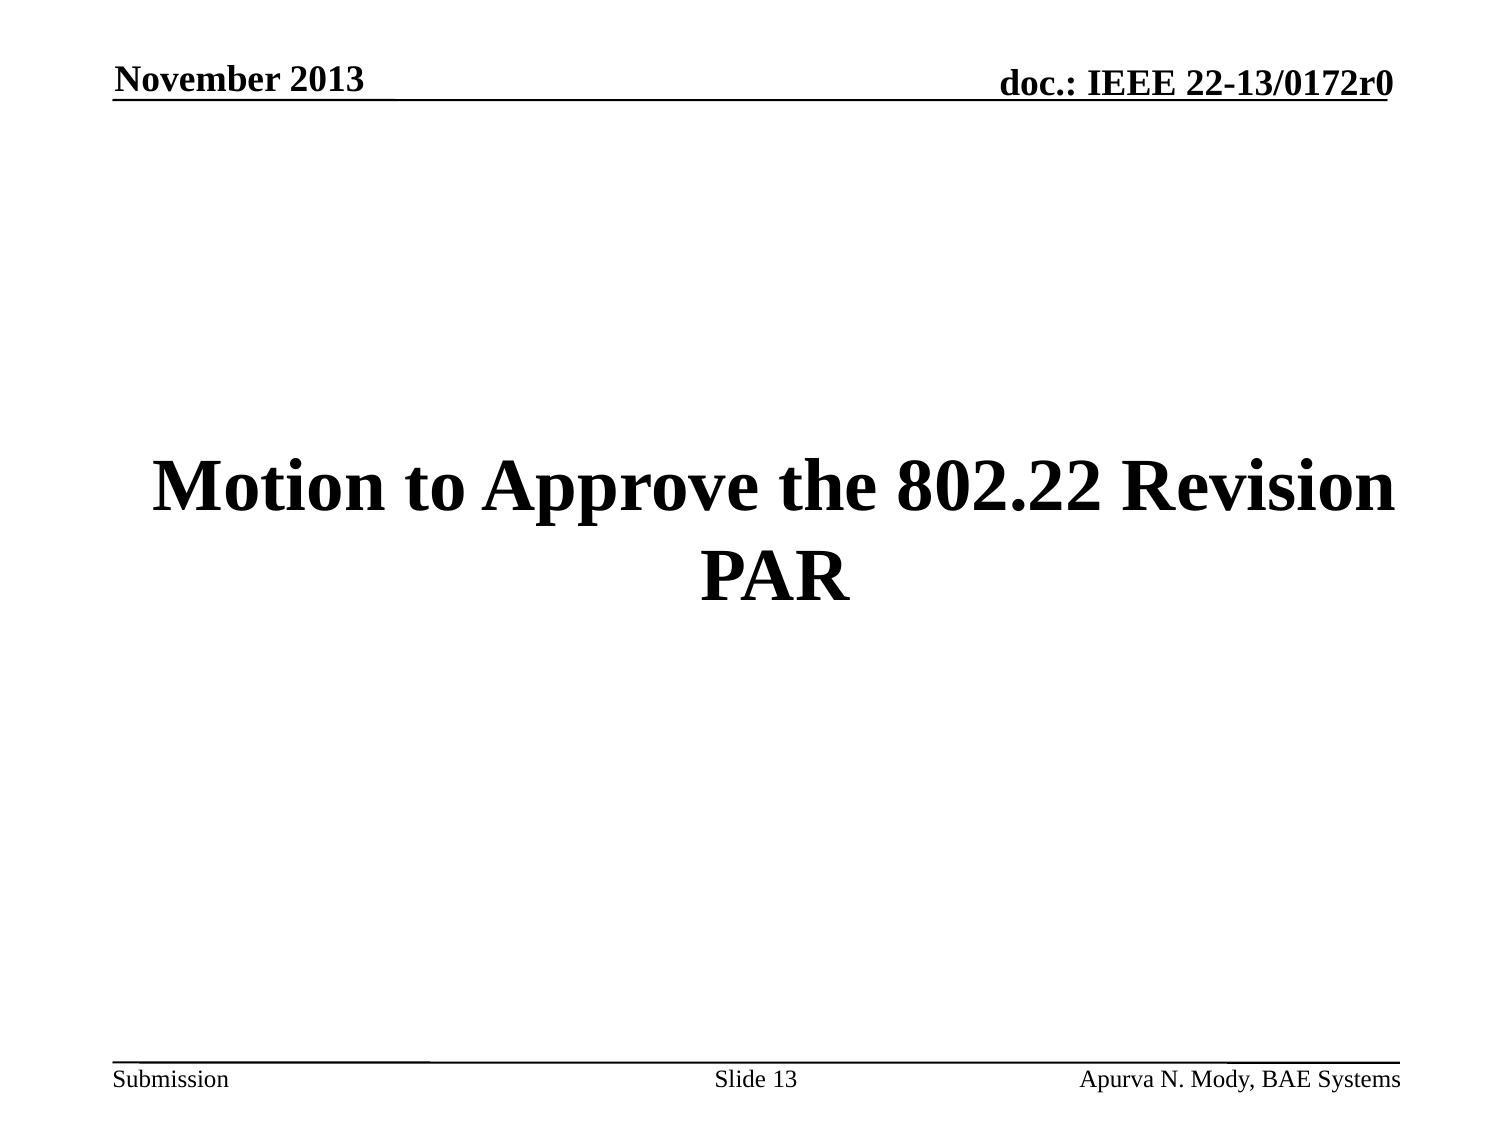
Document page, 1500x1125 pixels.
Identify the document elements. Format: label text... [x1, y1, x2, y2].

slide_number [114, 54, 540, 100]
footer Apurva N. Mody, BAE Systems [902, 1061, 1402, 1093]
title Motion to Approve the 802.22 Revision PAR [99, 362, 1451, 688]
slide_number Slide 13 [712, 1061, 800, 1123]
